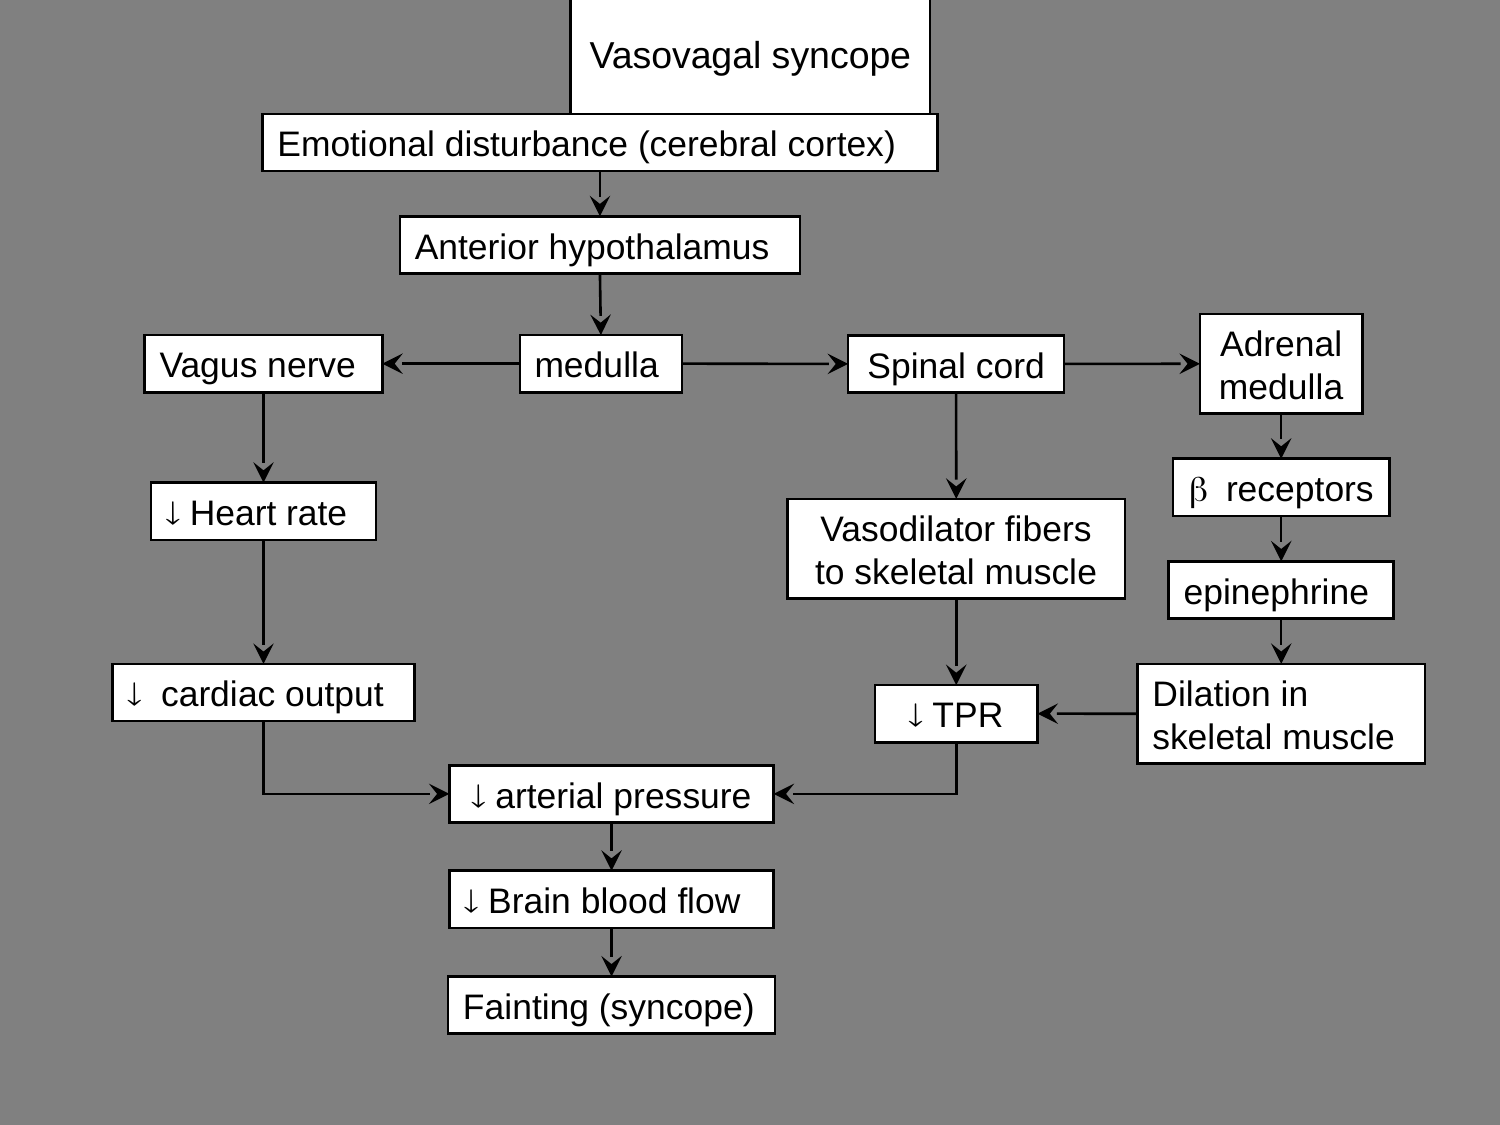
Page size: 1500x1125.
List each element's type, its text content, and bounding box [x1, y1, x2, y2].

title Vasovagal syncope [569, 0, 931, 110]
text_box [112, 112, 1426, 1036]
